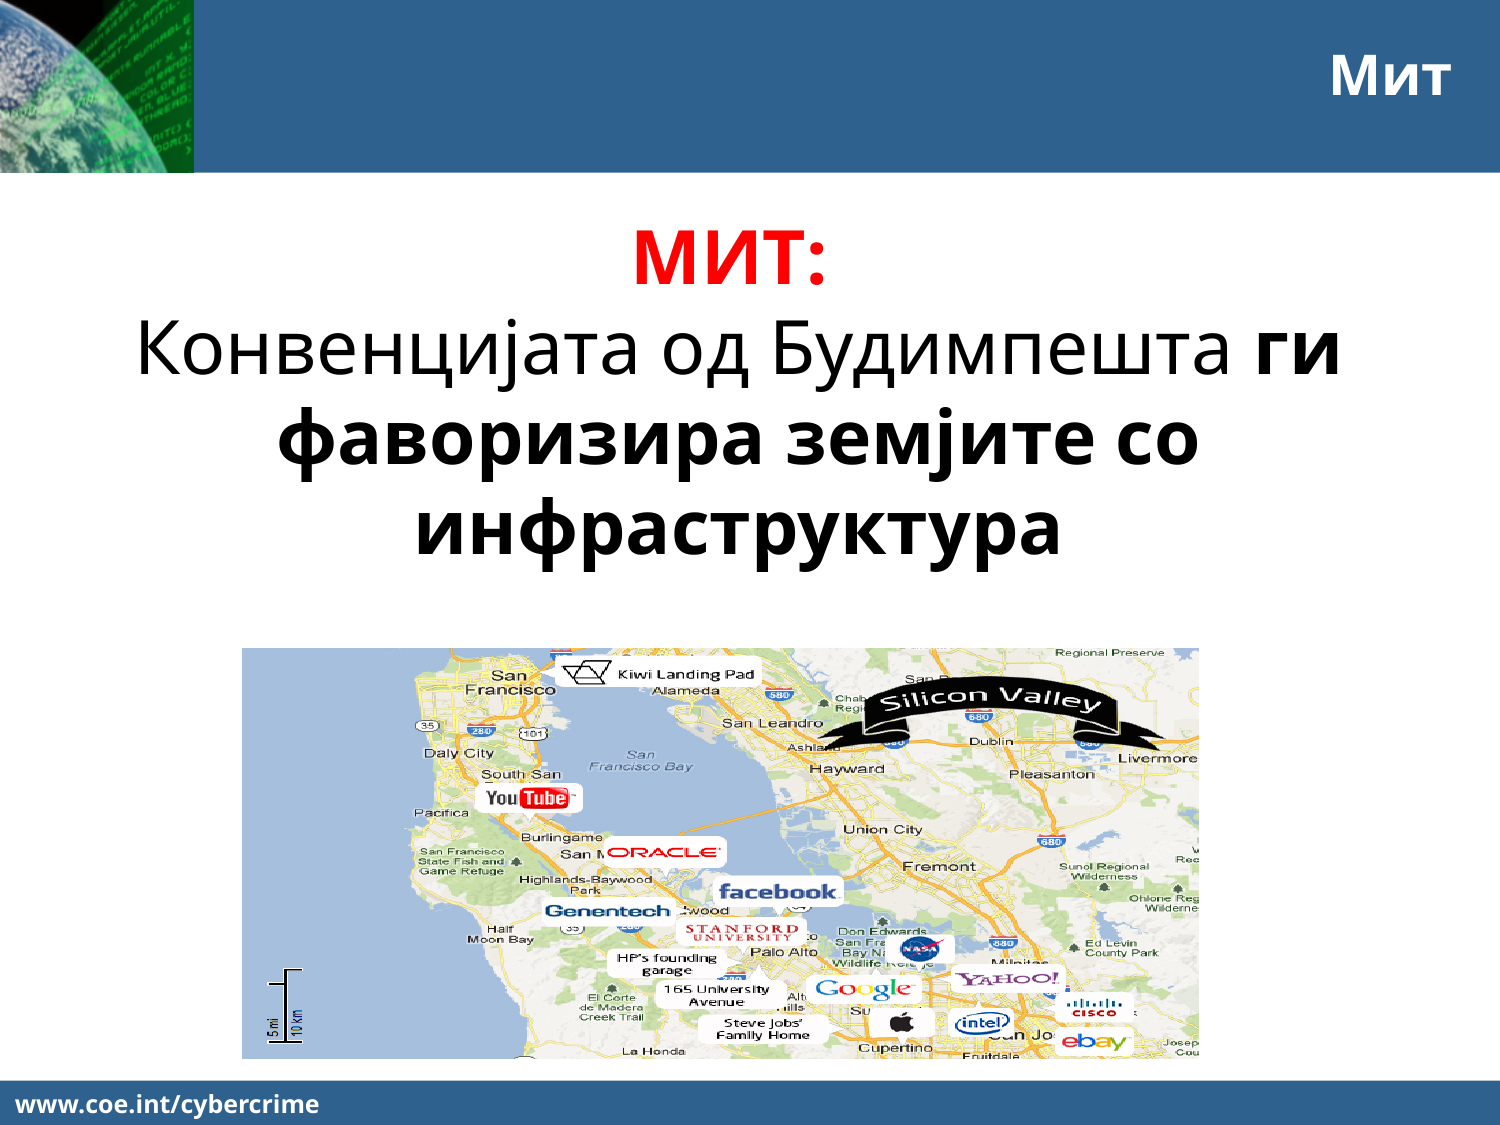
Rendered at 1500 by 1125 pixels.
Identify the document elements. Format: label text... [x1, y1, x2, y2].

picture [0, 0, 194, 173]
text_box [197, 0, 1500, 175]
text_box www.coe.int/cybercrime [0, 1079, 1500, 1125]
picture [241, 647, 1200, 1059]
text_box МИТ: Конвенцијата од Будимпешта ги фаворизира земјите со инфраструктура [118, 202, 1360, 577]
text_box Мит [230, 31, 1483, 114]
